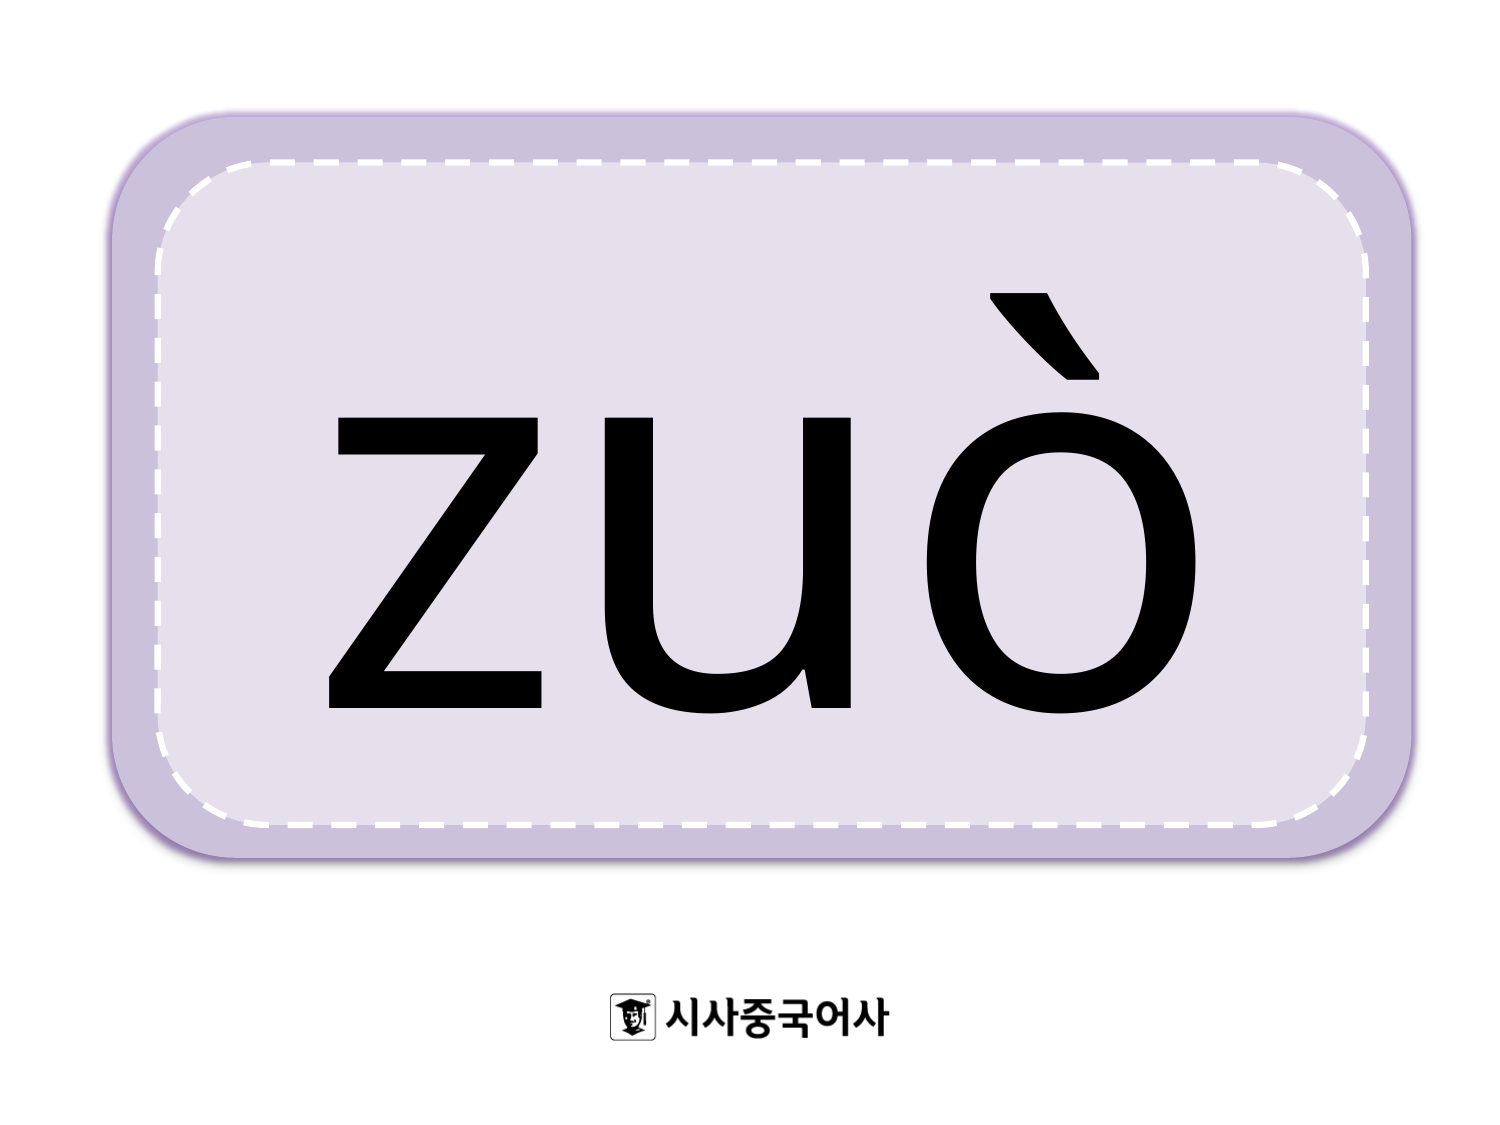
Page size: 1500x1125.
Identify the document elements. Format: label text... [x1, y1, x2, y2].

text_box zuò [162, 160, 1371, 824]
picture [602, 987, 898, 1047]
